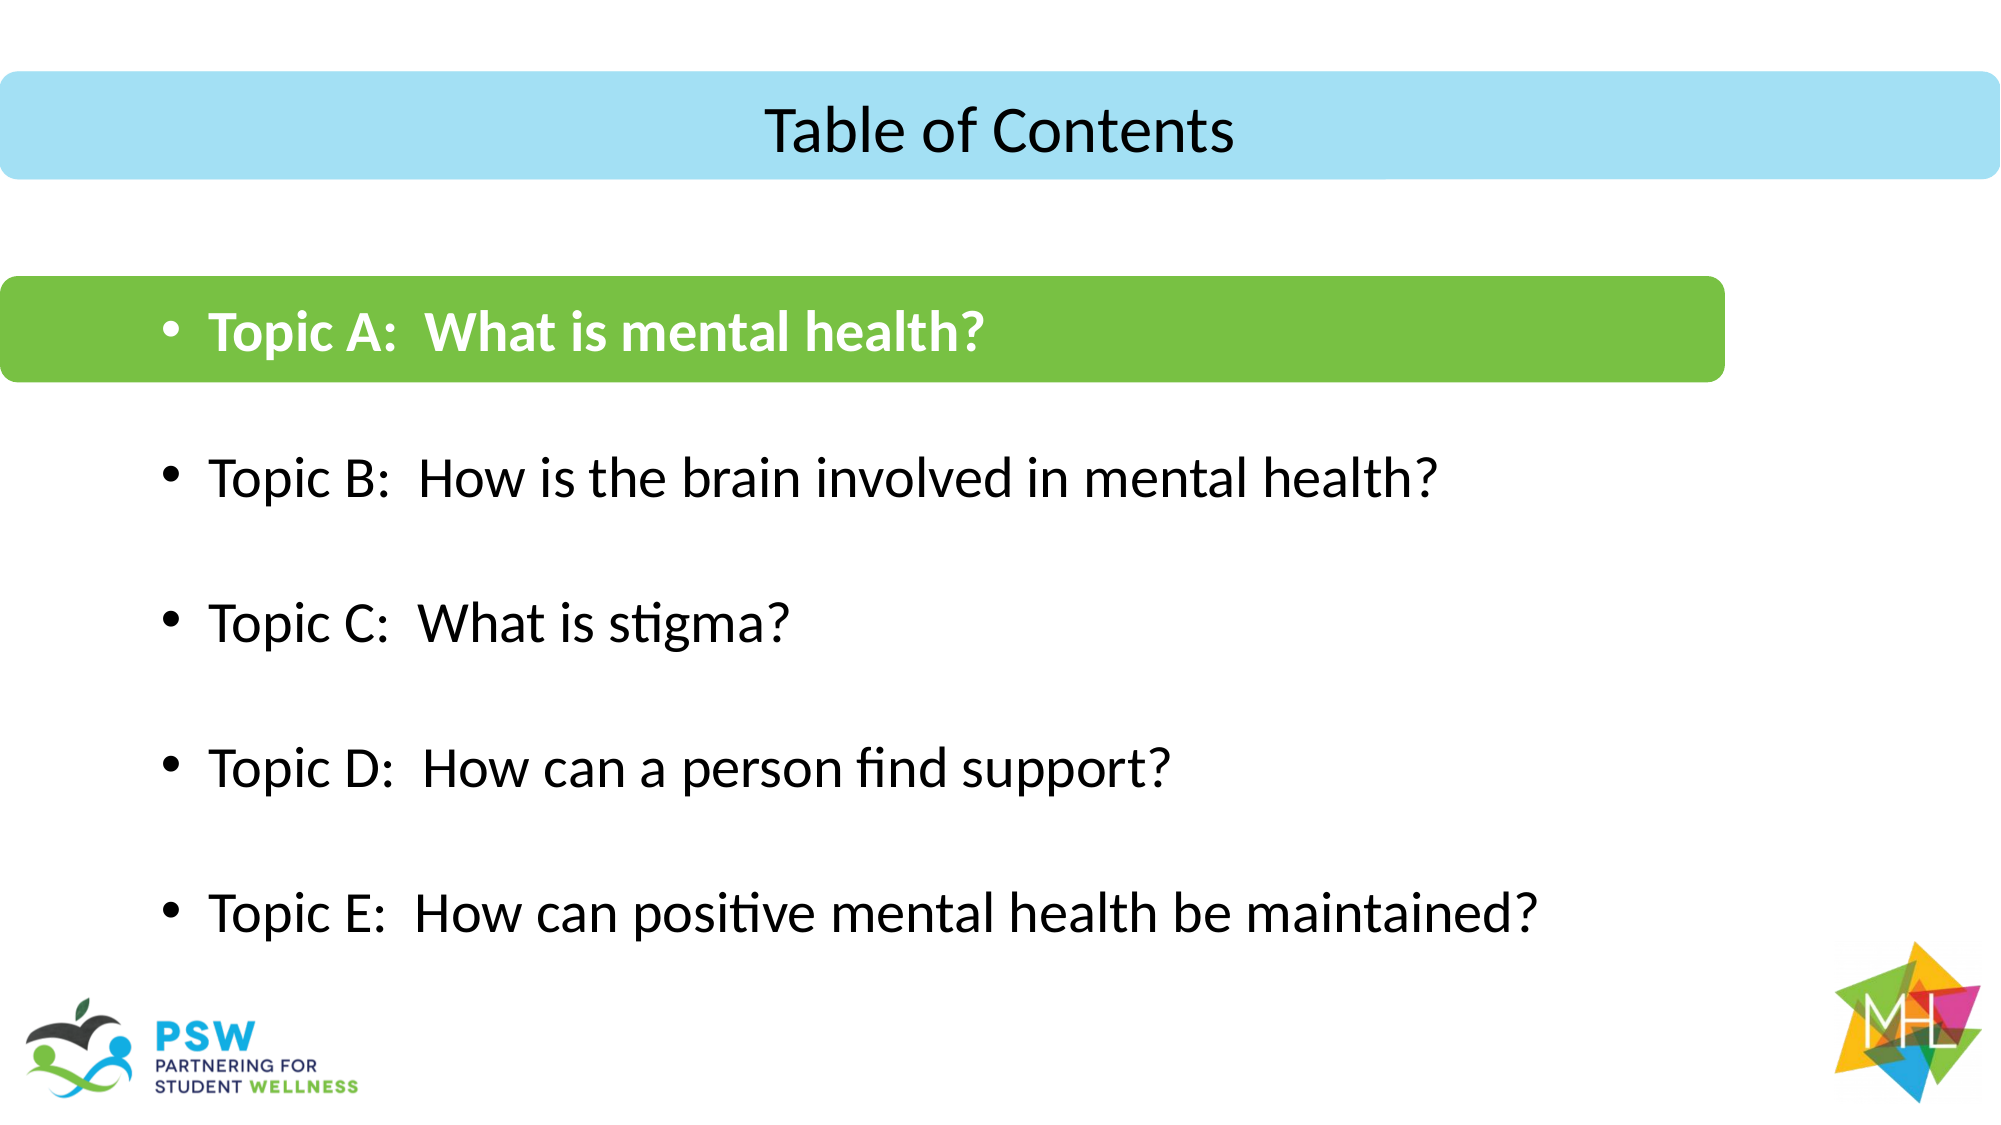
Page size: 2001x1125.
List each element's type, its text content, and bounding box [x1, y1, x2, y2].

list Topic A: What is mental health? Topic B: How is the brain involved in mental health? Topic C: What is stigma? Topic D: How can a person find support? Topic E: How can positive mental health be maintained? [137, 299, 1863, 1014]
text_box [0, 274, 1727, 384]
picture [0, 0, 2001, 1125]
text_box Table of Contents [0, 72, 2000, 179]
